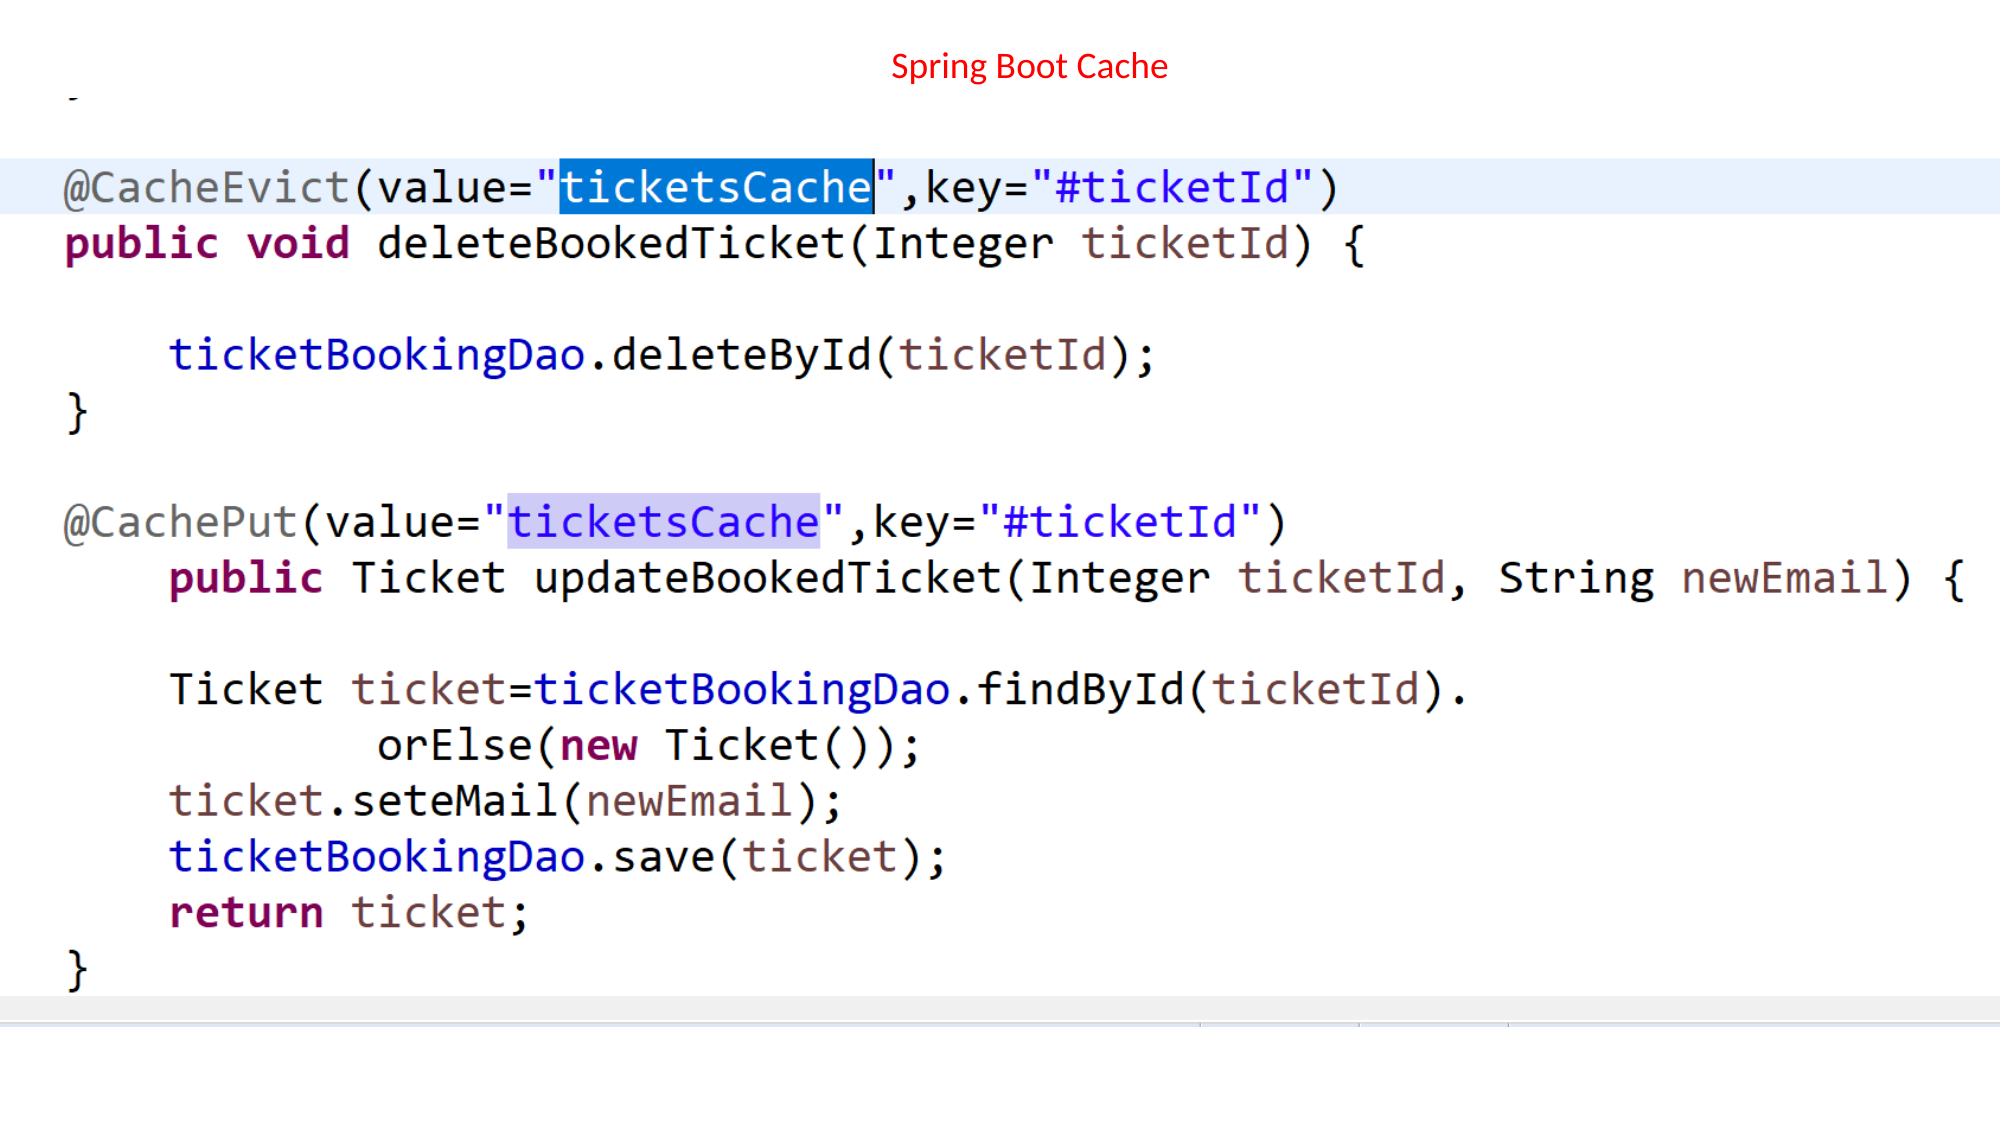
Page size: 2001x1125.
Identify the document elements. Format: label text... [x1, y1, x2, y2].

text_box Spring Boot Cache [508, 0, 1552, 98]
picture [0, 98, 2000, 1027]
